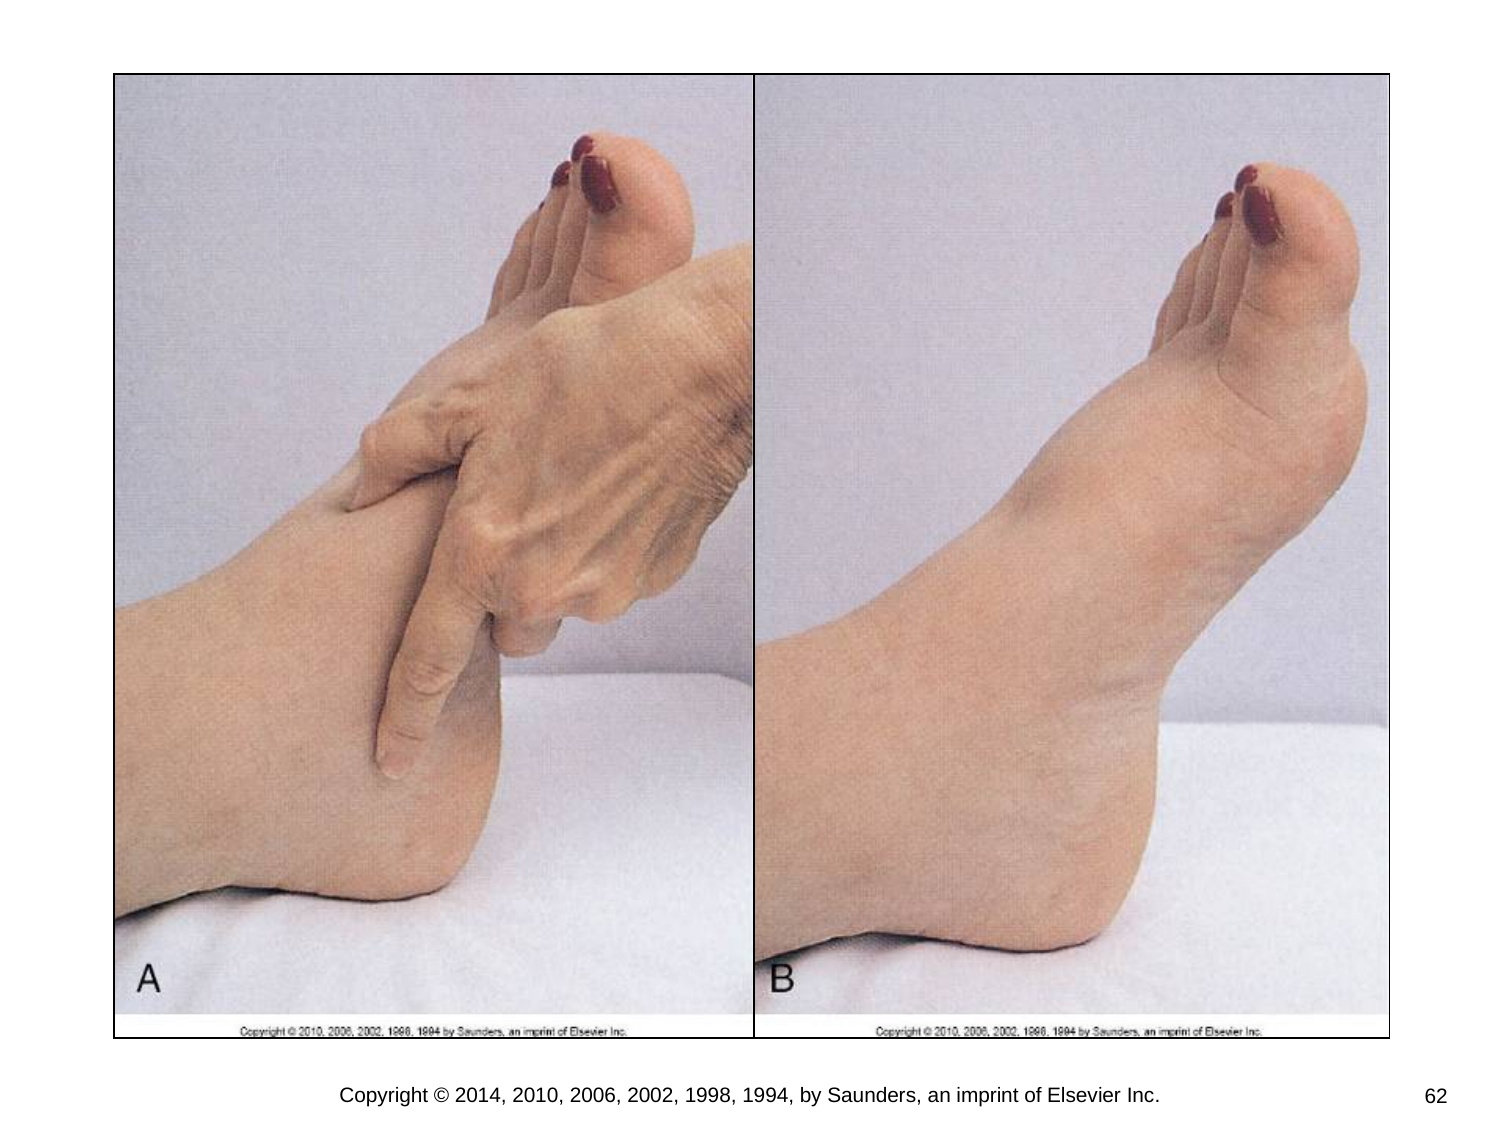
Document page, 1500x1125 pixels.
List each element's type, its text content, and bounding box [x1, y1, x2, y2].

picture [114, 74, 1389, 1038]
footer Copyright © 2014, 2010, 2006, 2002, 1998, 1994, by Saunders, an imprint of Elsevier Inc. [187, 1062, 1313, 1125]
slide_number 62 [1362, 1065, 1463, 1125]
